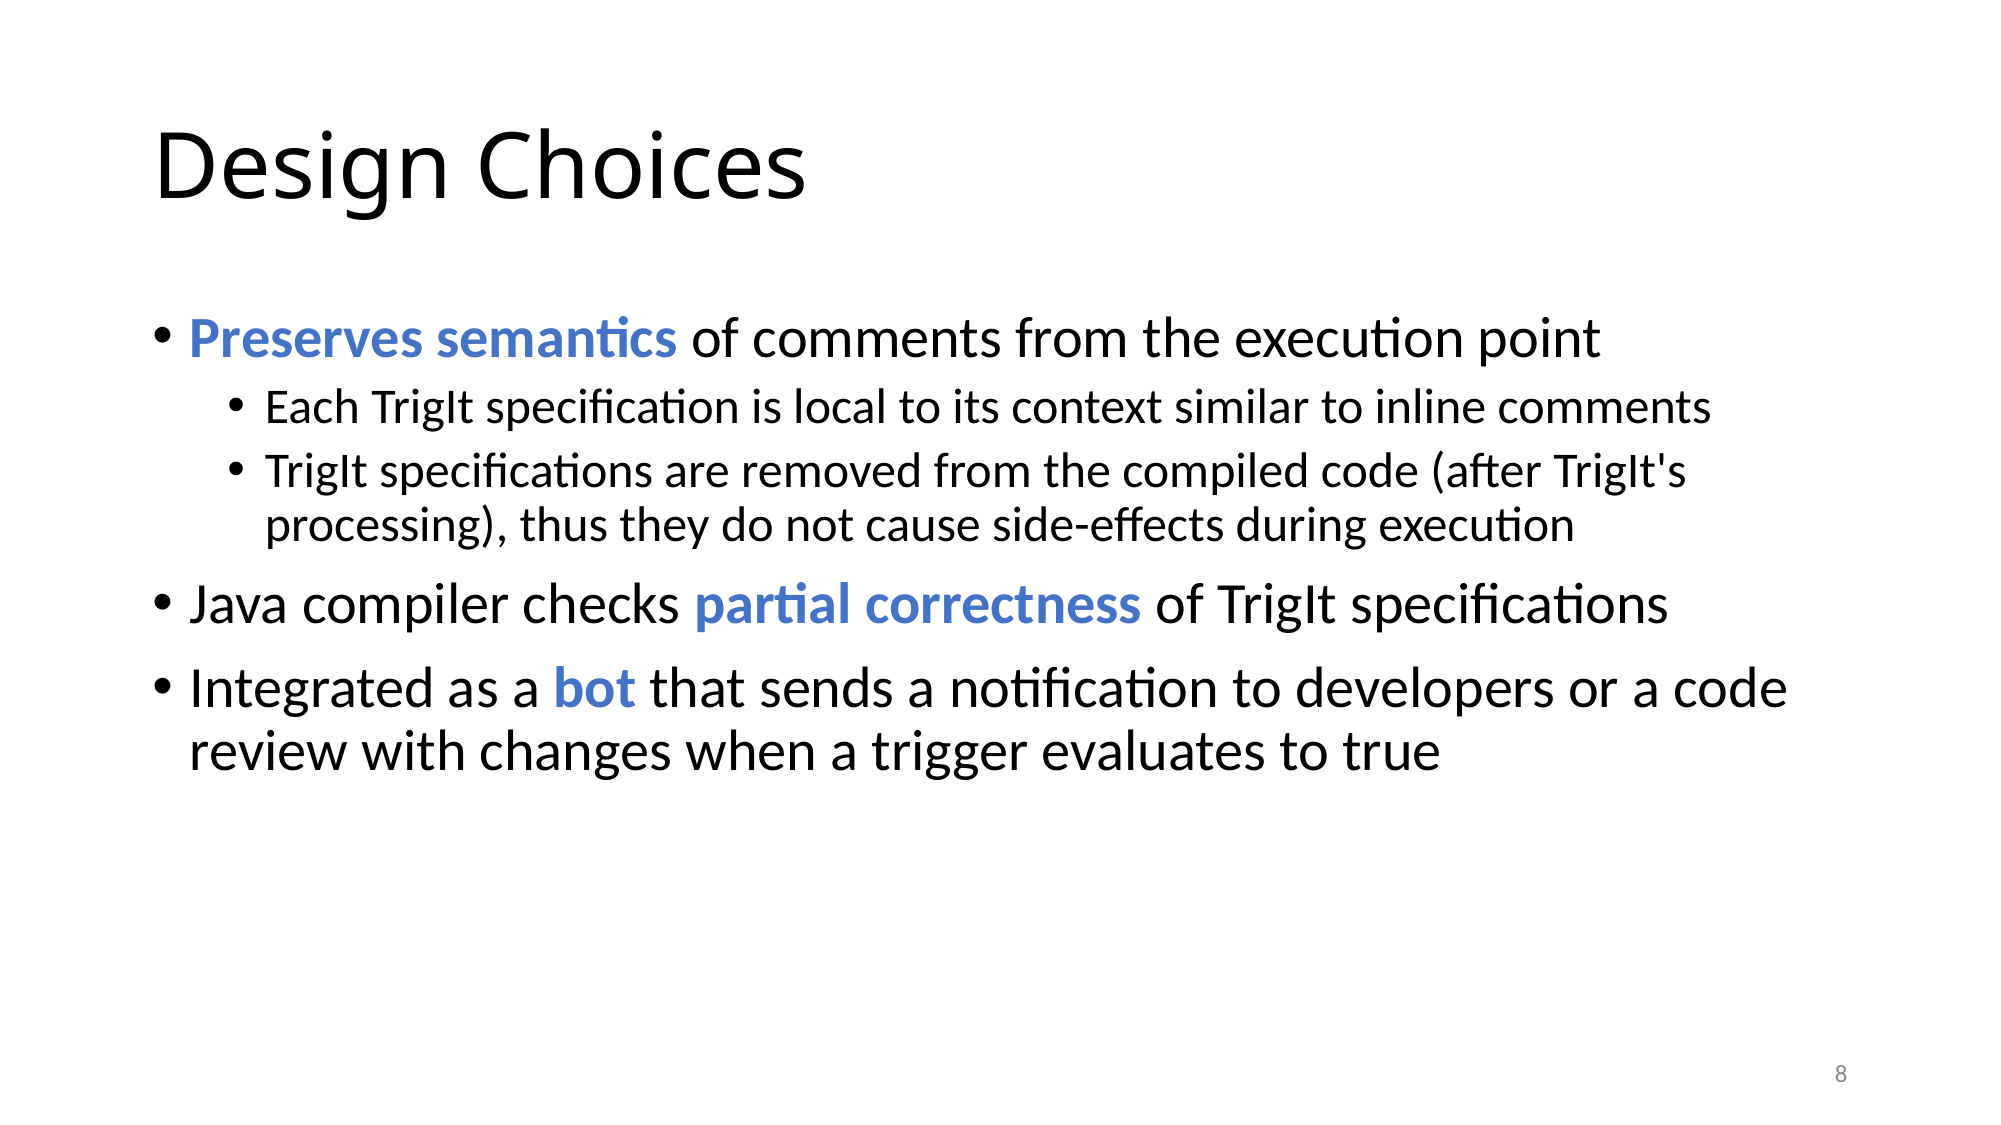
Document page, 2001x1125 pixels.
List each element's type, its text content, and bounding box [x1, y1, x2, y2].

slide_number 8 [1412, 1042, 1863, 1103]
title Design Choices [137, 59, 1863, 278]
list Preserves semantics of comments from the execution point Each TrigIt specification is local to its context similar to inline comments TrigIt specifications are removed from the compiled code (after TrigIt's processing), thus they do not cause side-effects during execution Java compiler checks partial correctness of TrigIt specifications Integrated as a bot that sends a notification to developers or a code review with changes when a trigger evaluates to true [137, 299, 1917, 1014]
